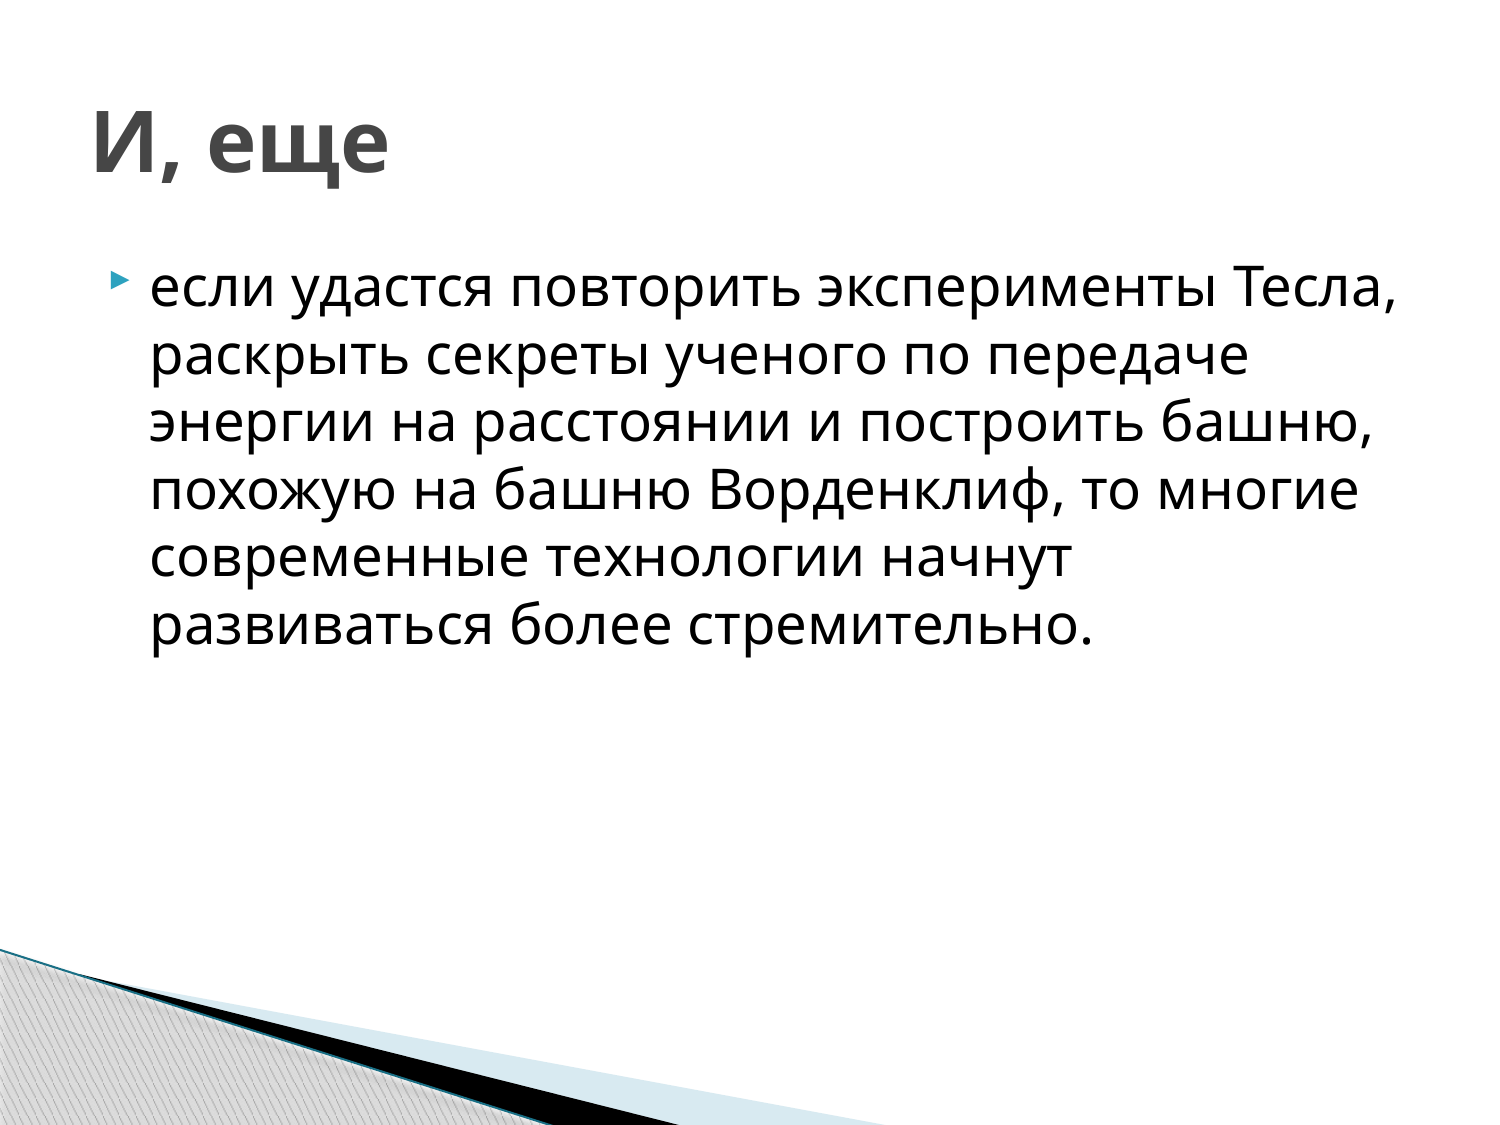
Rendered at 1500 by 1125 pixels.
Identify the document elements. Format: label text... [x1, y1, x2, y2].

list если удастся повторить эксперименты Тесла, раскрыть секреты ученого по передаче энергии на расстоянии и построить башню, похожую на башню Вoрдeнклиф, то многие современные технологии начнут развиваться более стремительно. [75, 243, 1425, 986]
title И, еще [75, 45, 1425, 233]
